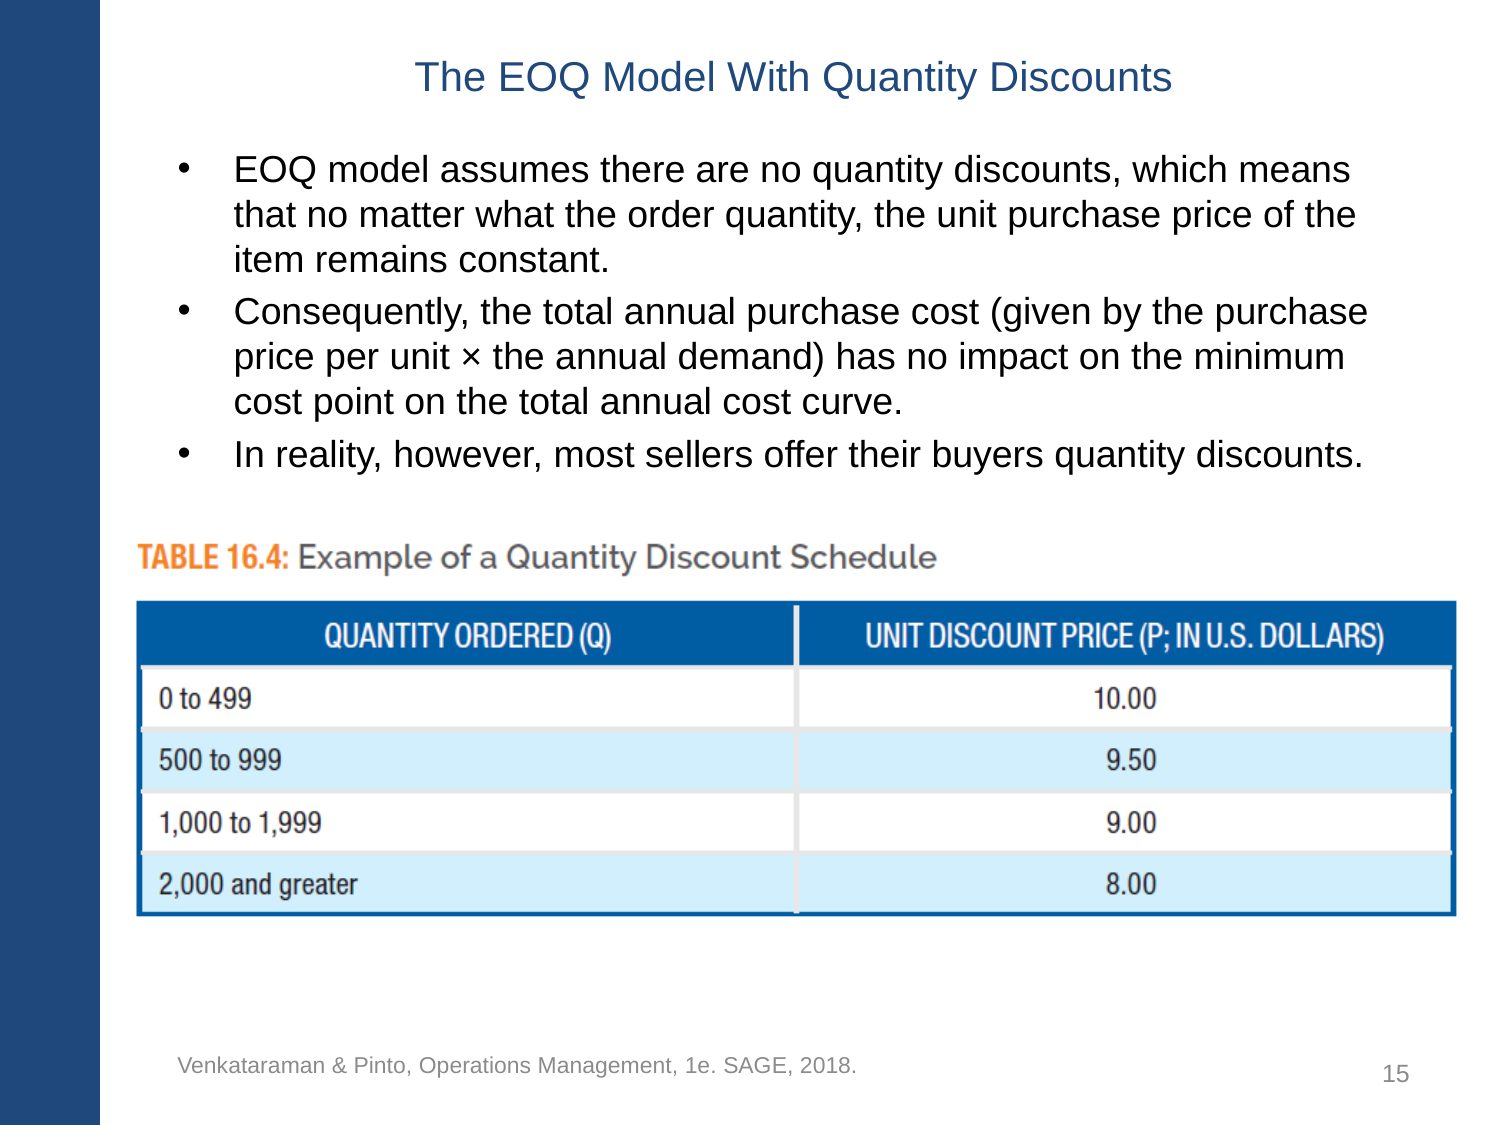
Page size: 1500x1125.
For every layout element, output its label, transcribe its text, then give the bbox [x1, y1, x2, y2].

list EOQ model assumes there are no quantity discounts, which means that no matter what the order quantity, the unit purchase price of the item remains constant. Consequently, the total annual purchase cost (given by the purchase price per unit × the annual demand) has no impact on the minimum cost point on the total annual cost curve. In reality, however, most sellers offer their buyers quantity discounts. [162, 137, 1425, 510]
footer Venkataraman & Pinto, Operations Management, 1e. SAGE, 2018. [162, 1042, 1313, 1103]
picture [111, 512, 1488, 954]
title The EOQ Model With Quantity Discounts [162, 12, 1425, 137]
slide_number 15 [1350, 1042, 1425, 1103]
